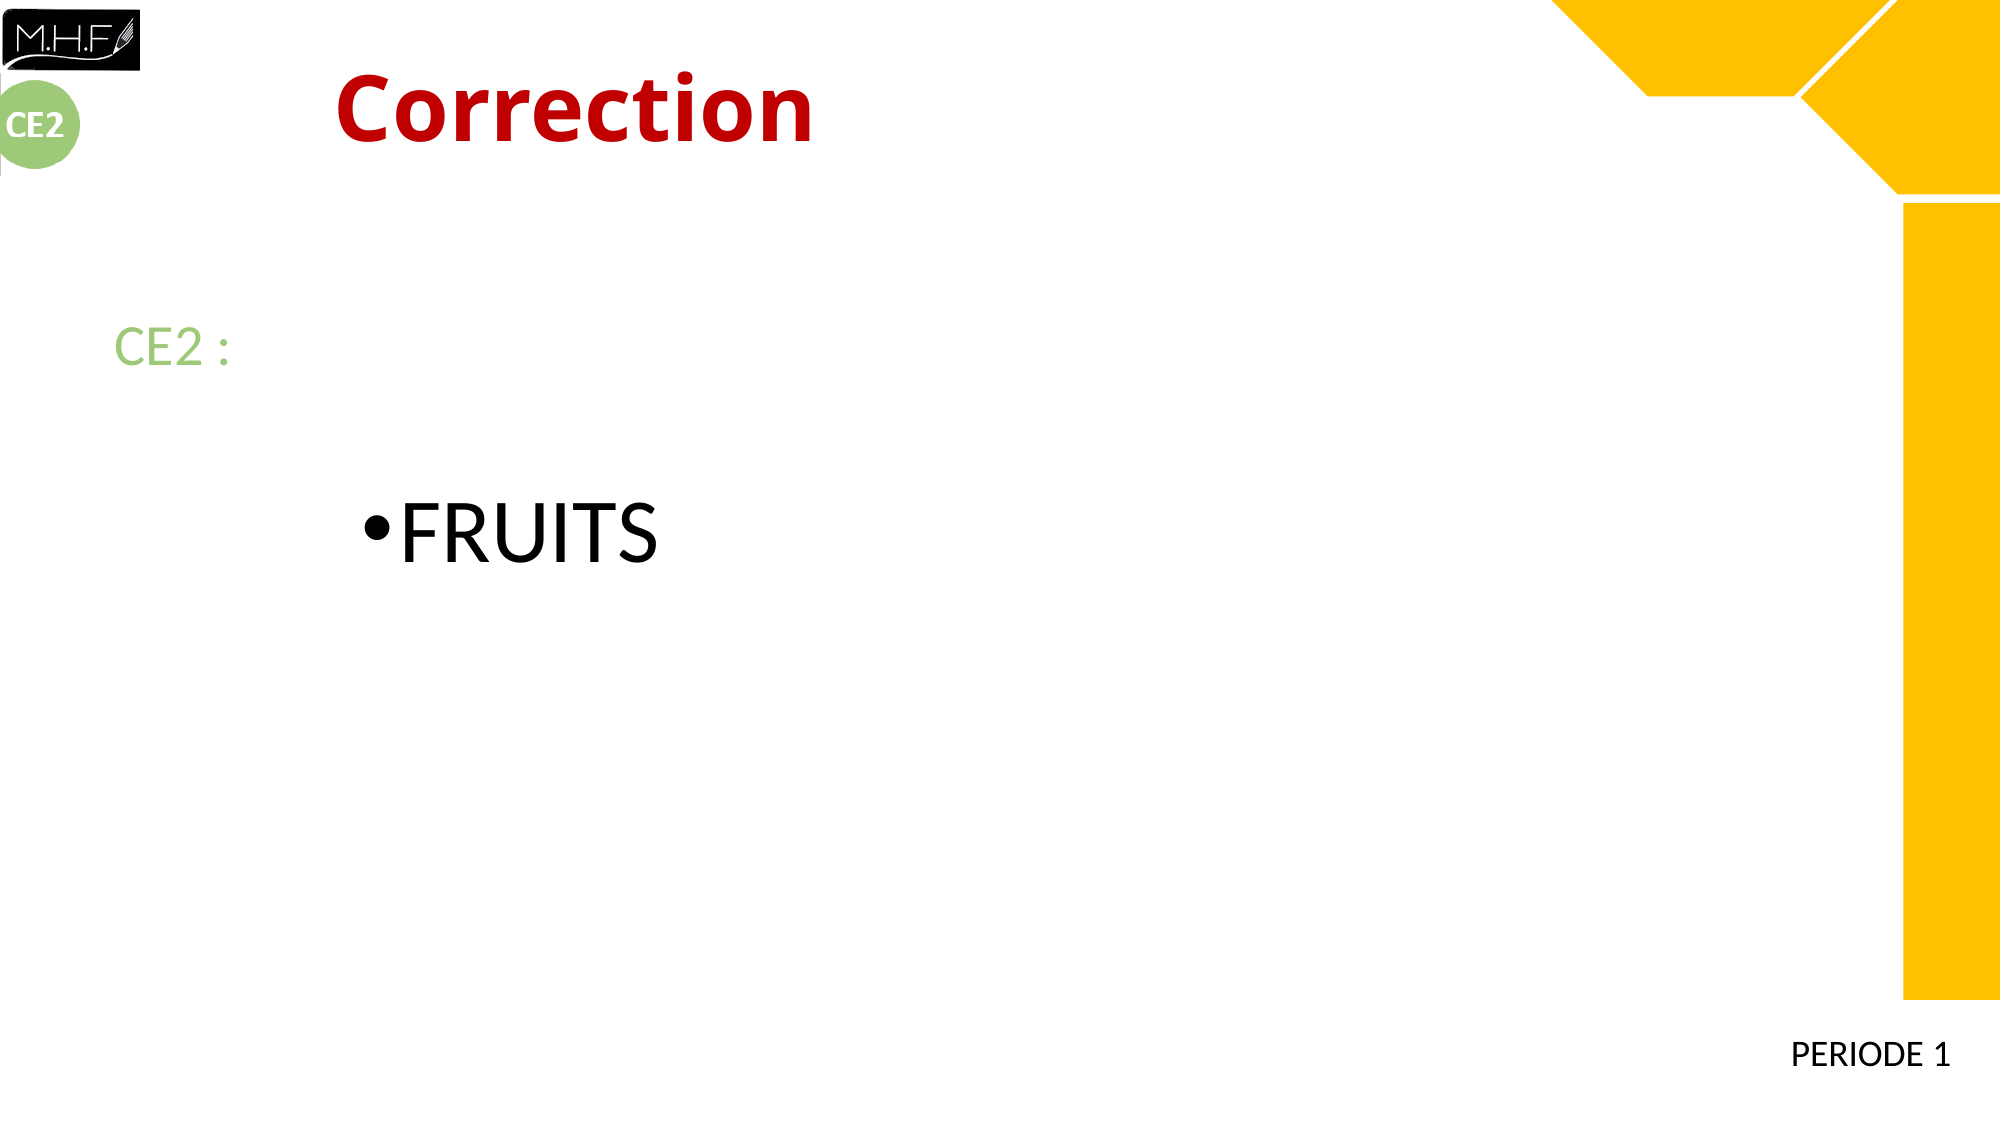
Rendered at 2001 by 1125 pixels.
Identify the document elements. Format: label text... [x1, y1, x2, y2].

text_box [1799, 0, 2000, 196]
text_box [1902, 202, 2000, 1001]
text_box [1549, 0, 1892, 98]
title Correction [318, 3, 1865, 221]
text_box CE2 : FRUITS [99, 308, 922, 1022]
picture [0, 7, 140, 176]
text_box PERIODE 1 [1362, 1021, 1967, 1125]
